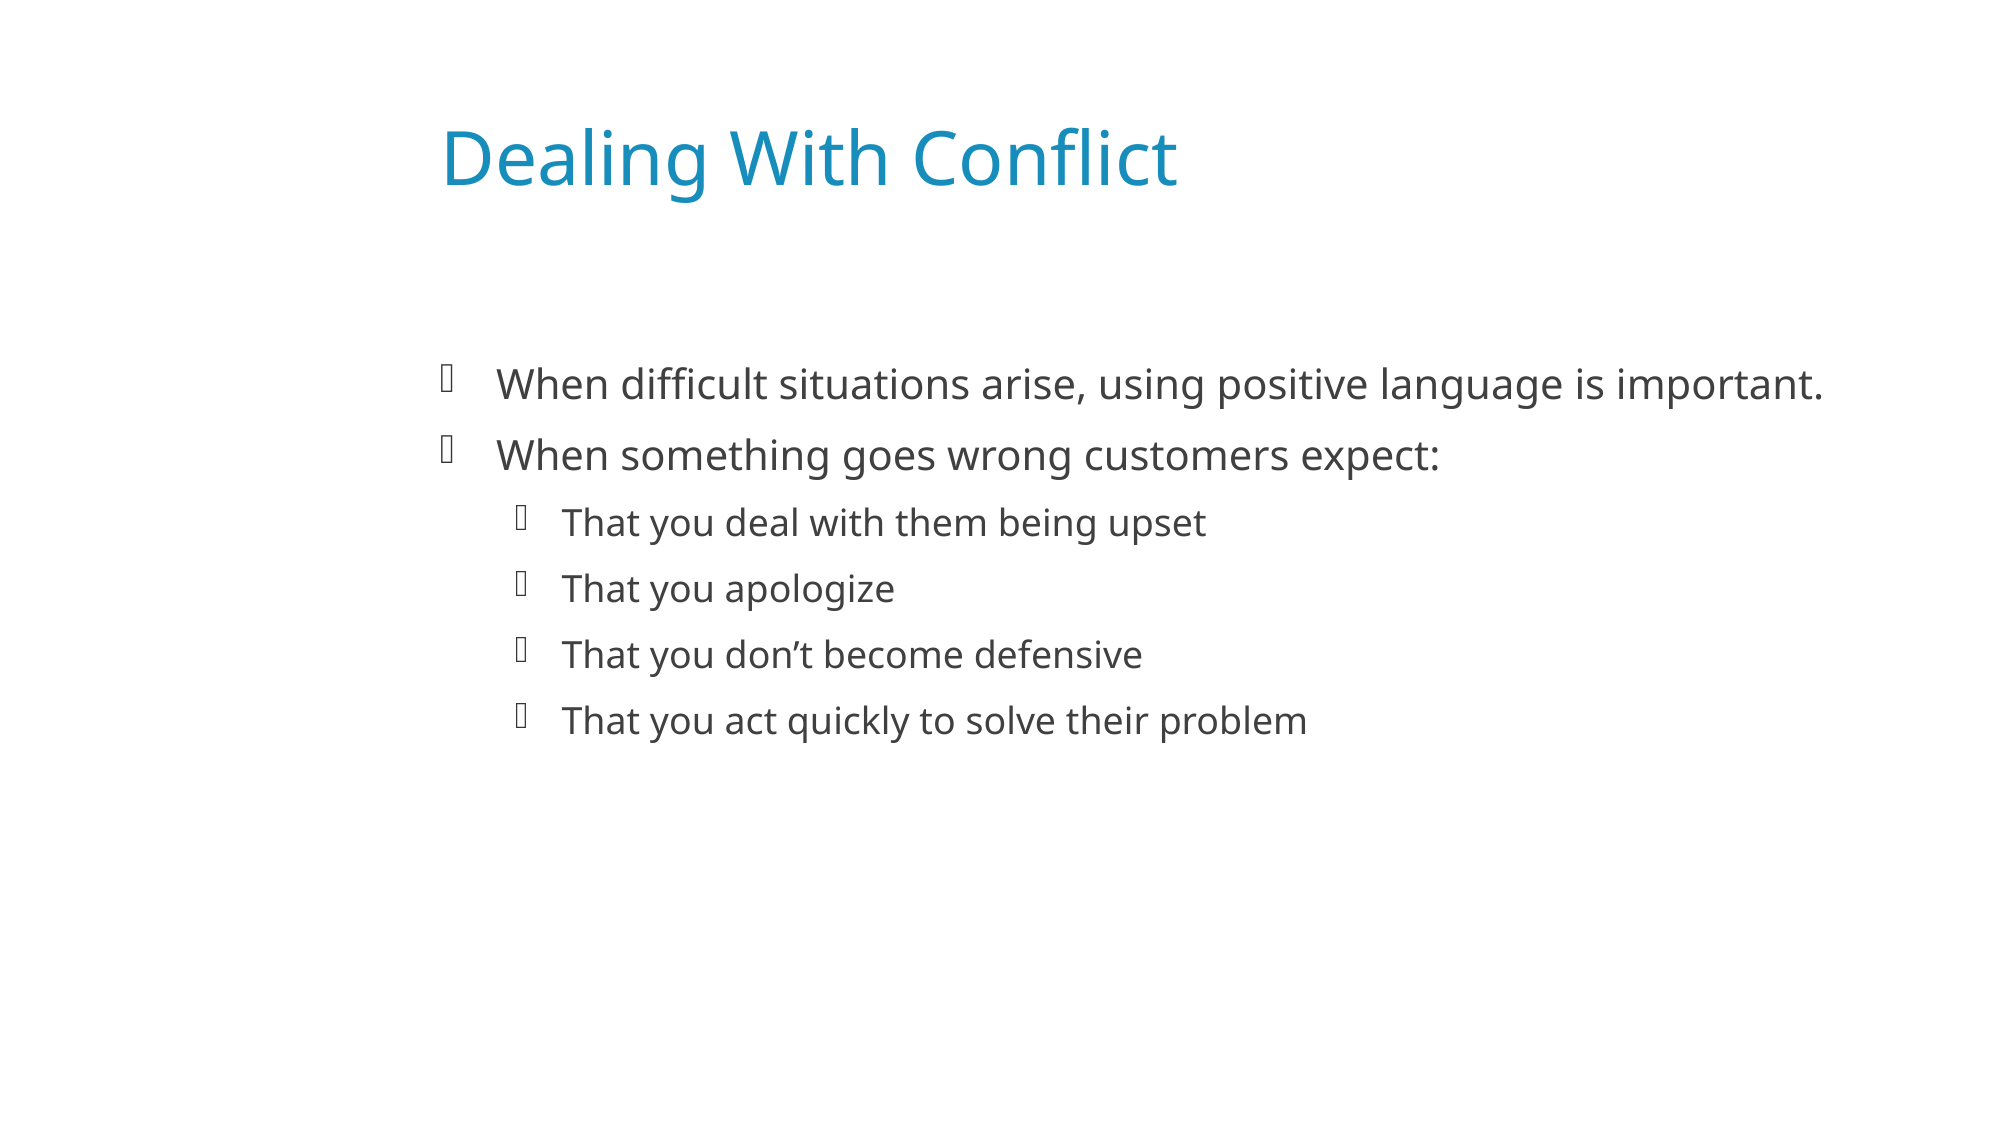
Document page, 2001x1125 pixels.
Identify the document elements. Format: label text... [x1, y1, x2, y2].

title Dealing With Conflict [425, 102, 1888, 313]
list When difficult situations arise, using positive language is important. When something goes wrong customers expect: That you deal with them being upset That you apologize That you don’t become defensive That you act quickly to solve their problem [424, 350, 1888, 1074]
